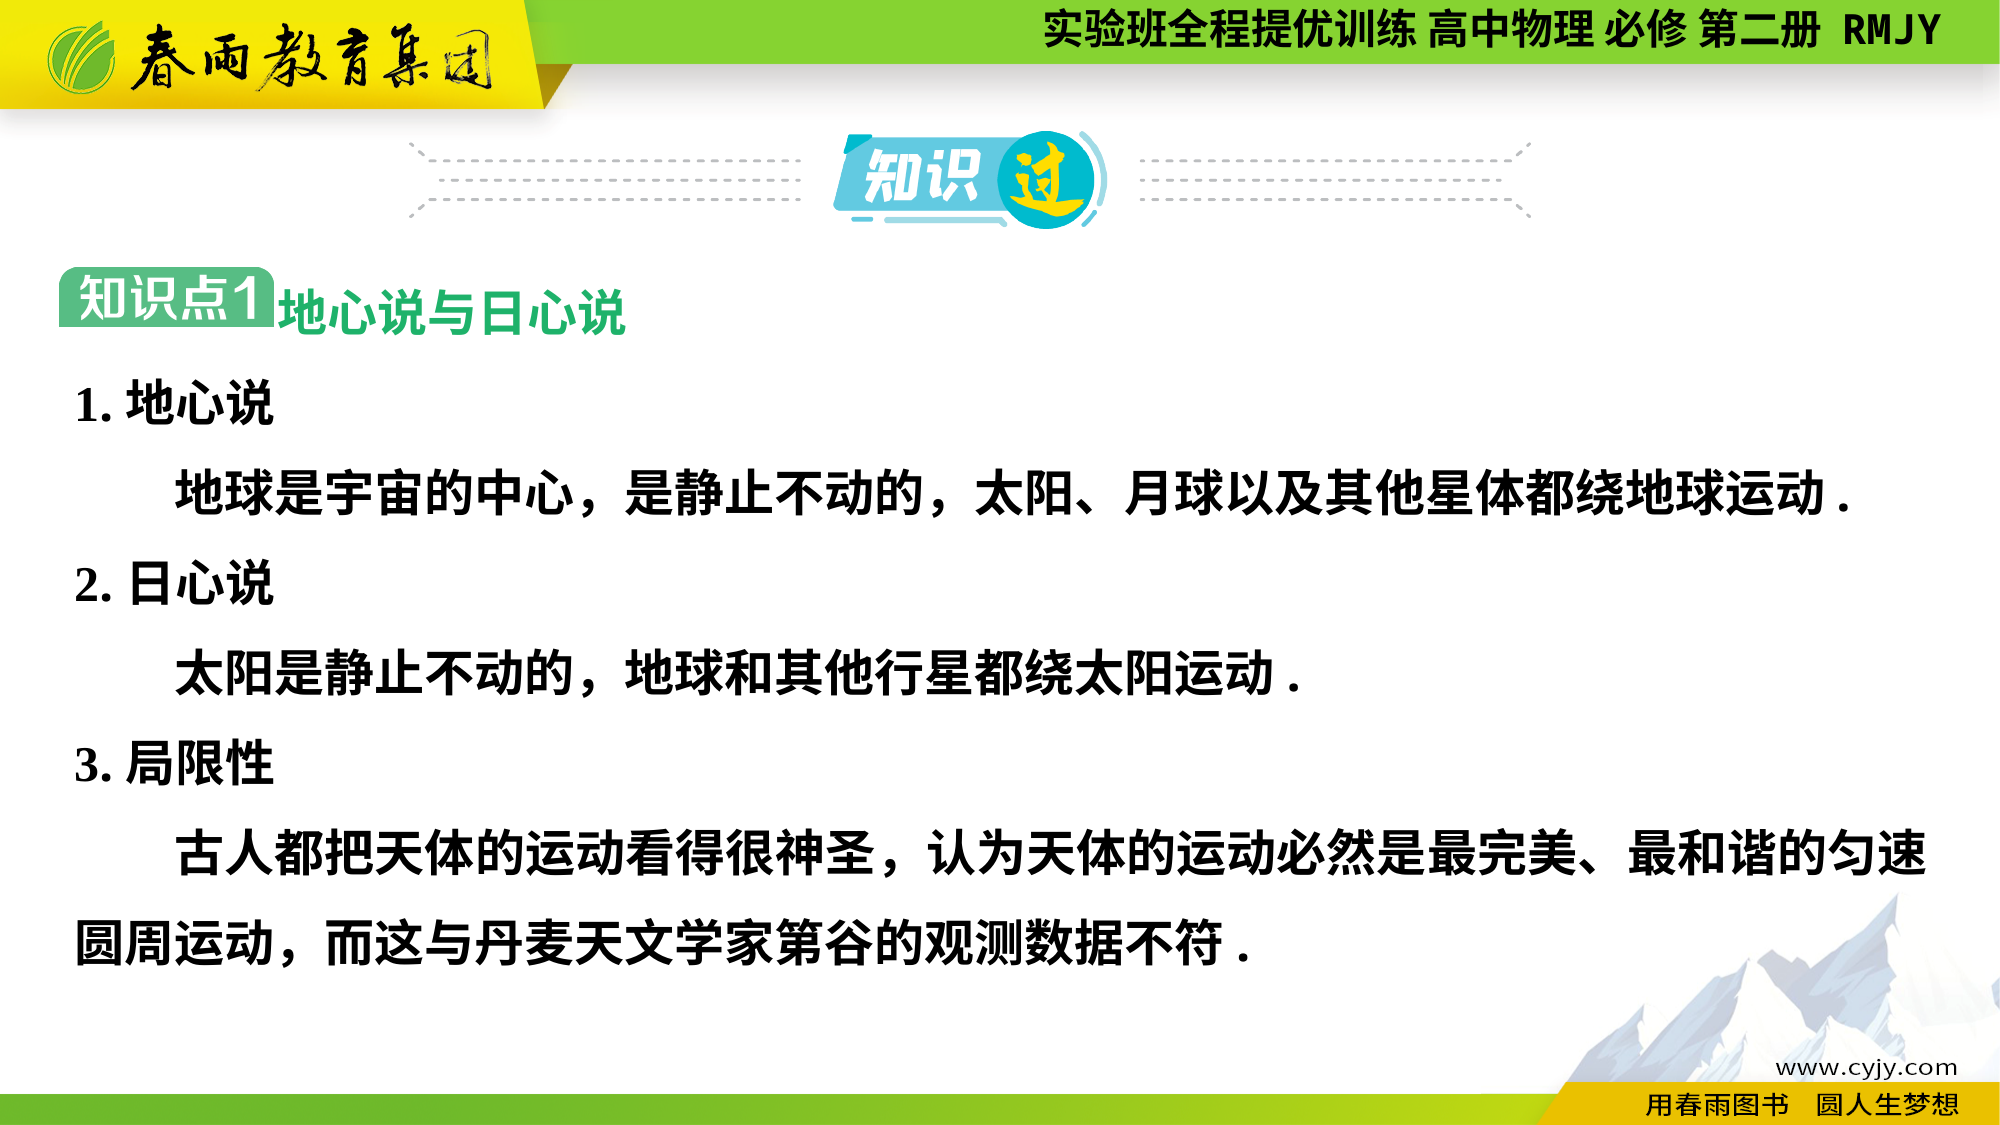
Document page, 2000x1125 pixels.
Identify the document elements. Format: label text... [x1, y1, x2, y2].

picture [0, 0, 2000, 1125]
list 地心说与日心说 1.地心说 地球是宇宙的中心，是静止不动的，太阳、月球以及其他星体都绕地球运动. 2.日心说 太阳是静止不动的，地球和其他行星都绕太阳运动. 3.局限性 古人都把天体的运动看得很神圣，认为天体的运动必然是最完美、最和谐的匀速圆周运动，而这与丹麦天文学家第谷的观测数据不符. [59, 243, 1944, 986]
